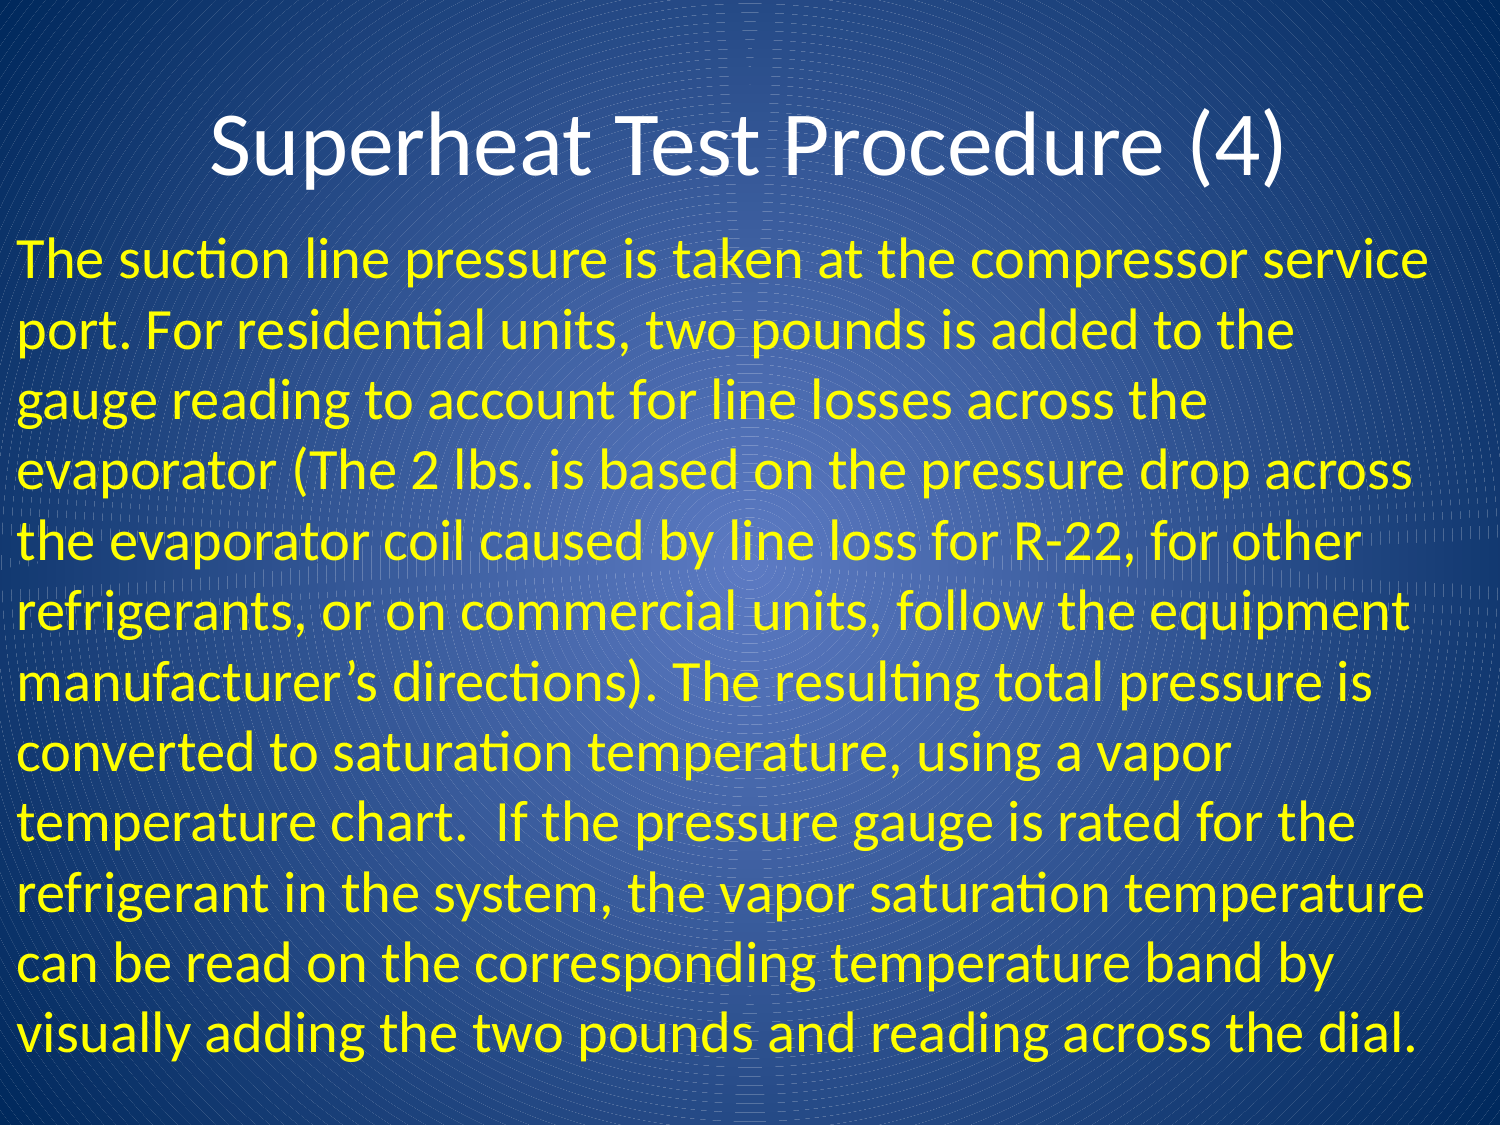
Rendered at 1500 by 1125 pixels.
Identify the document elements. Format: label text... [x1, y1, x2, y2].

title Superheat Test Procedure (4) [75, 45, 1425, 212]
list The suction line pressure is taken at the compressor service port. For residential units, two pounds is added to the gauge reading to account for line losses across the evaporator (The 2 lbs. is based on the pressure drop across the evaporator coil caused by line loss for R-22, for other refrigerants, or on commercial units, follow the equipment manufacturer’s directions). The resulting total pressure is converted to saturation temperature, using a vapor temperature chart. If the pressure gauge is rated for the refrigerant in the system, the vapor saturation temperature can be read on the corresponding temperature band by visually adding the two pounds and reading across the dial. [1, 212, 1452, 1113]
